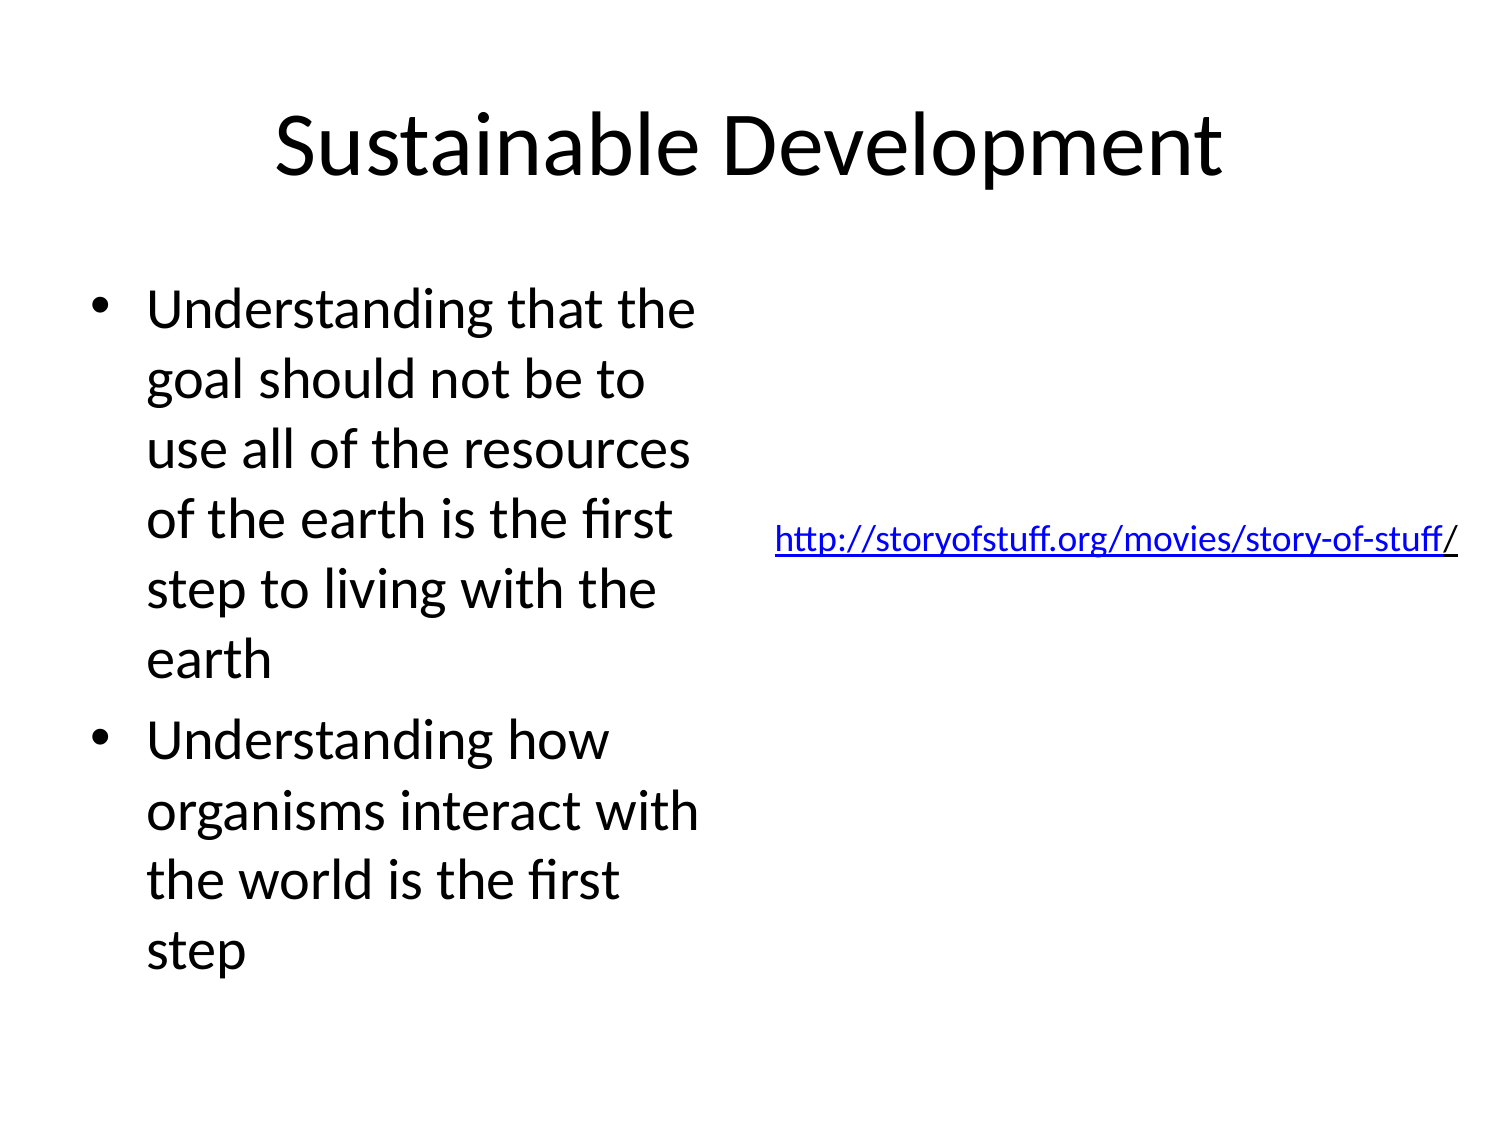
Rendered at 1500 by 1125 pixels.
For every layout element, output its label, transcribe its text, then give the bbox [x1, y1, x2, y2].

list Understanding that the goal should not be to use all of the resources of the earth is the first step to living with the earth Understanding how organisms interact with the world is the first step [75, 262, 738, 1005]
text_box http://storyofstuff.org/movies/story-of-stuff/ [759, 506, 1482, 567]
title Sustainable Development [75, 45, 1425, 233]
